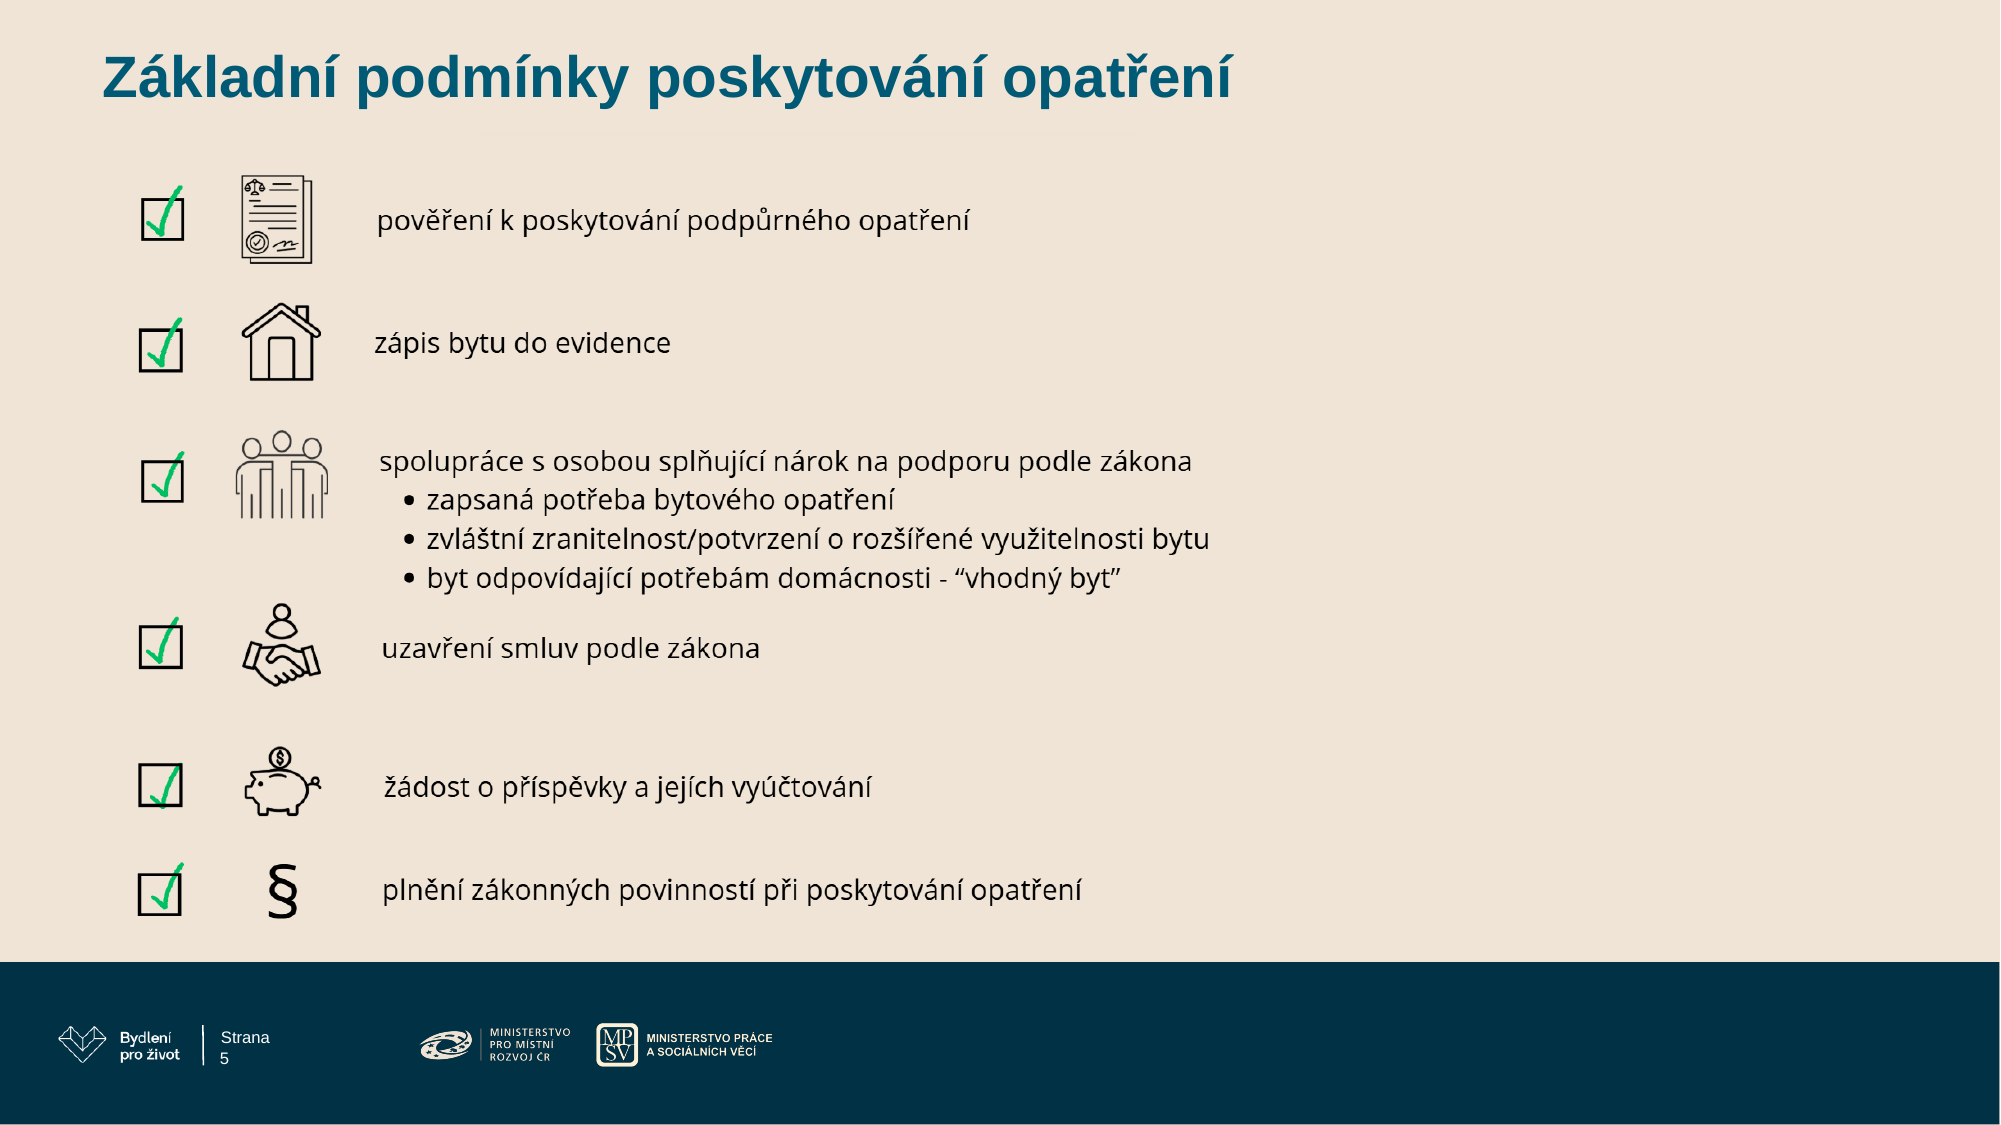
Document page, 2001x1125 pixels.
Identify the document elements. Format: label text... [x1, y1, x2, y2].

picture [461, 1034, 471, 1049]
picture [597, 1024, 638, 1066]
text_box Strana [206, 1019, 340, 1054]
picture [121, 1032, 131, 1042]
text_box [0, 962, 2000, 1125]
picture [87, 132, 1394, 942]
picture [425, 1032, 465, 1043]
picture [657, 1035, 669, 1041]
text_box 5 [195, 1040, 244, 1076]
picture [454, 1046, 464, 1055]
picture [121, 1052, 126, 1062]
picture [422, 1042, 458, 1059]
text_box Základní podmínky poskytování opatření [88, 31, 1824, 117]
picture [148, 1049, 157, 1059]
